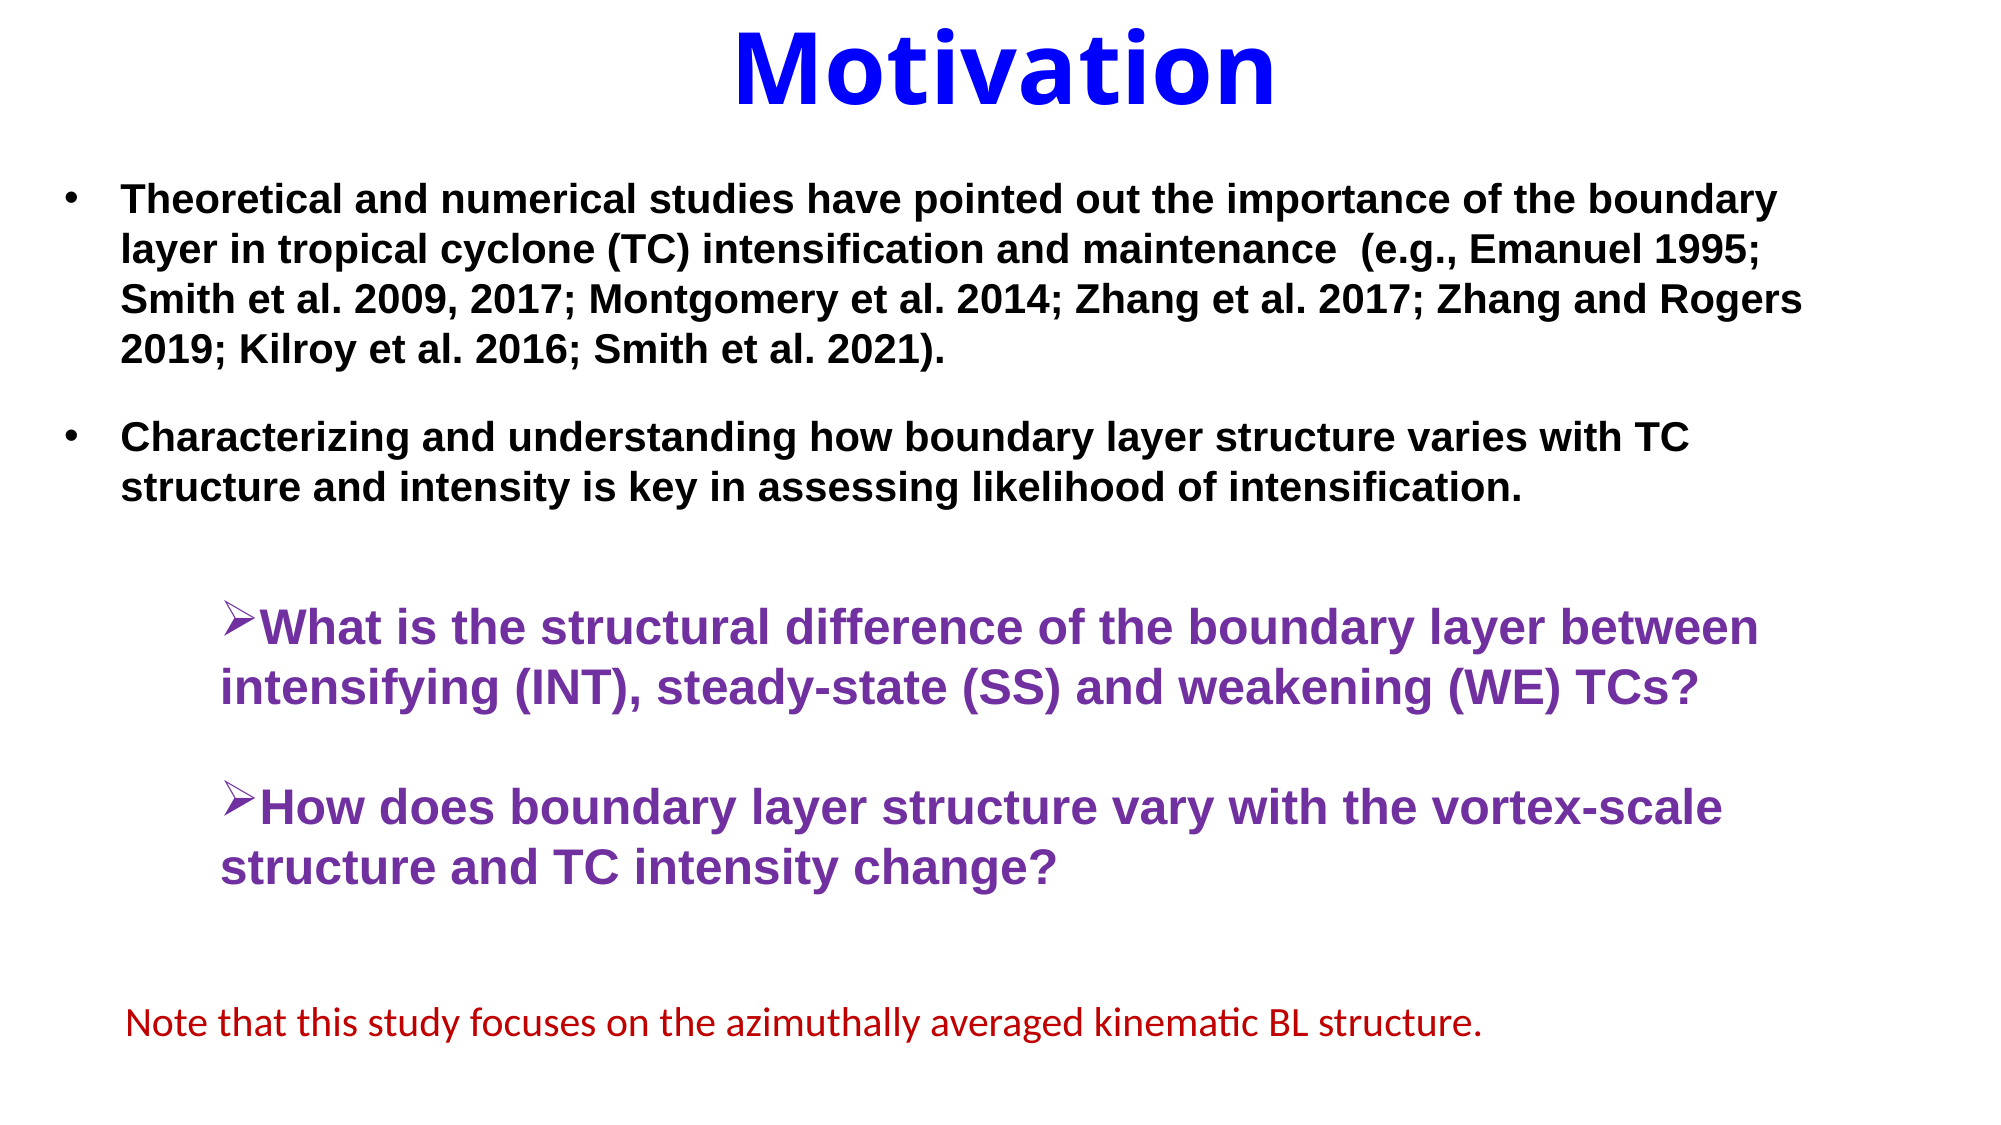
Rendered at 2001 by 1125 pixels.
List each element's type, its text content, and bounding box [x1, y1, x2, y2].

text_box Characterizing and understanding how boundary layer structure varies with TC structure and intensity is key in assessing likelihood of intensification. [49, 402, 1835, 518]
text_box What is the structural difference of the boundary layer between intensifying (INT), steady-state (SS) and weakening (WE) TCs? How does boundary layer structure vary with the vortex-scale structure and TC intensity change? [205, 587, 1795, 903]
text_box Theoretical and numerical studies have pointed out the importance of the boundary layer in tropical cyclone (TC) intensification and maintenance (e.g., Emanuel 1995; Smith et al. 2009, 2017; Montgomery et al. 2014; Zhang et al. 2017; Zhang and Rogers 2019; Kilroy et al. 2016; Smith et al. 2021). [49, 164, 1835, 380]
text_box Note that this study focuses on the azimuthally averaged kinematic BL structure. [110, 987, 1634, 1053]
title Motivation [143, 0, 1869, 145]
